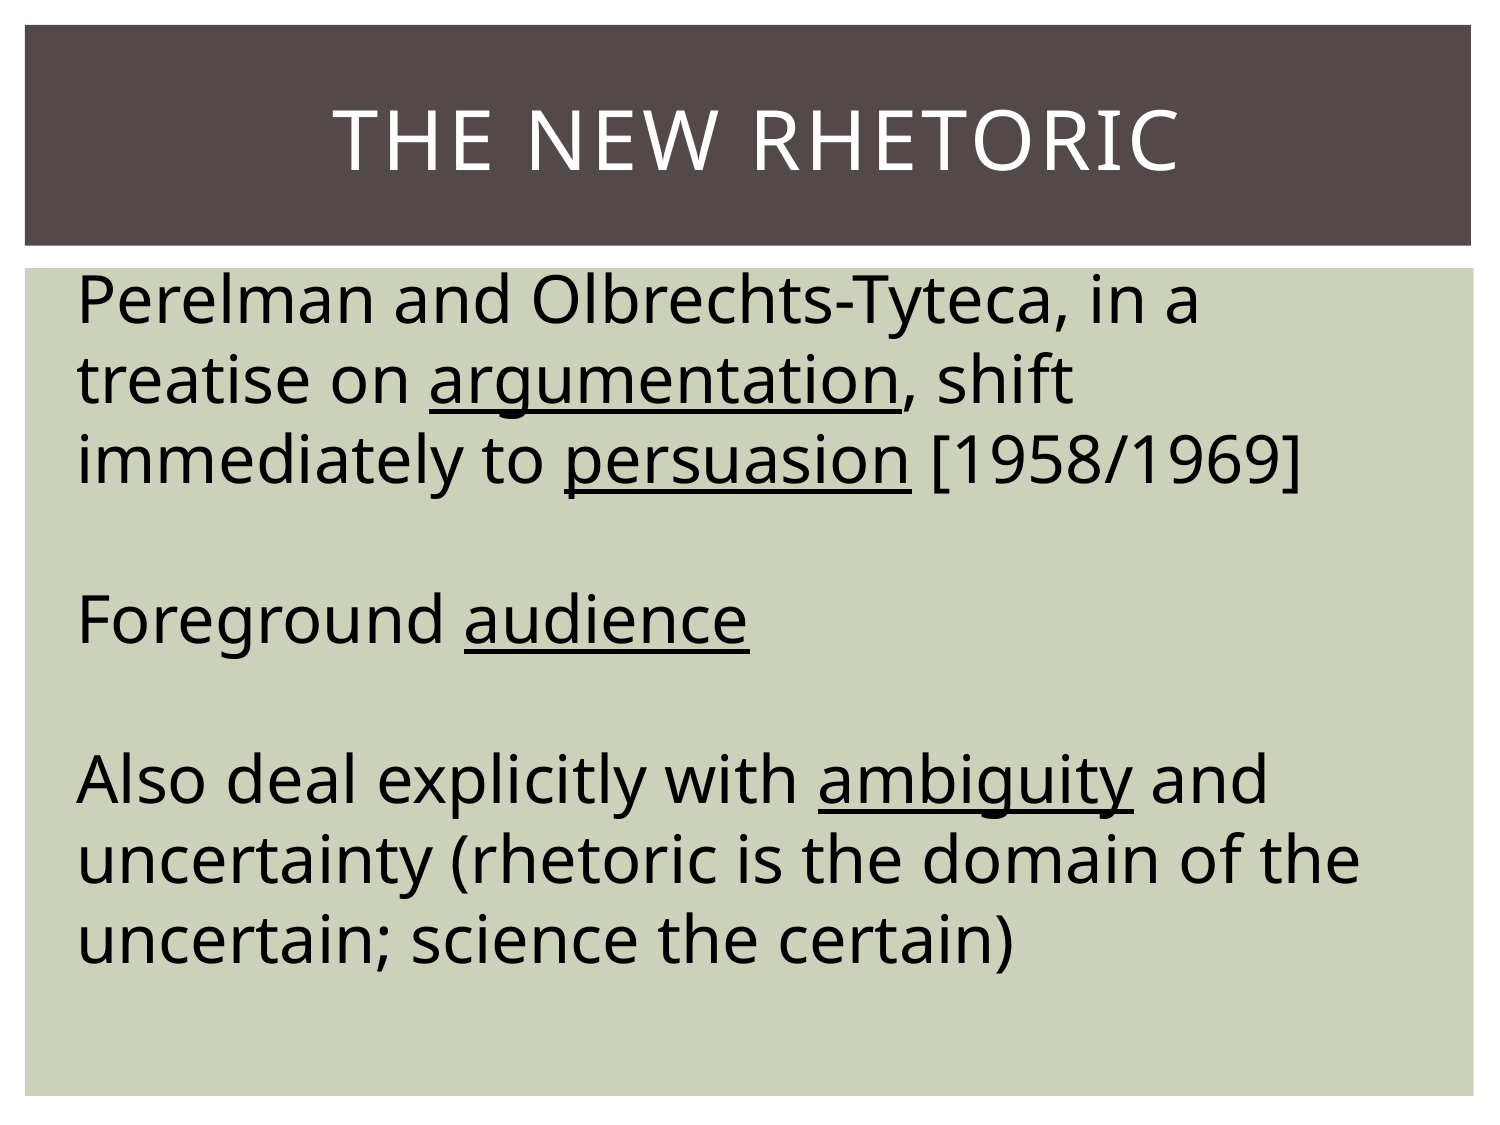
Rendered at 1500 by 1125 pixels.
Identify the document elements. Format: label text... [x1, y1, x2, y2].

title The New Rhetoric [75, 62, 1439, 213]
text_box Perelman and Olbrechts-Tyteca, in a treatise on argumentation, shift immediately to persuasion [1958/1969] Foreground audience Also deal explicitly with ambiguity and uncertainty (rhetoric is the domain of the uncertain; science the certain) [61, 249, 1437, 1125]
